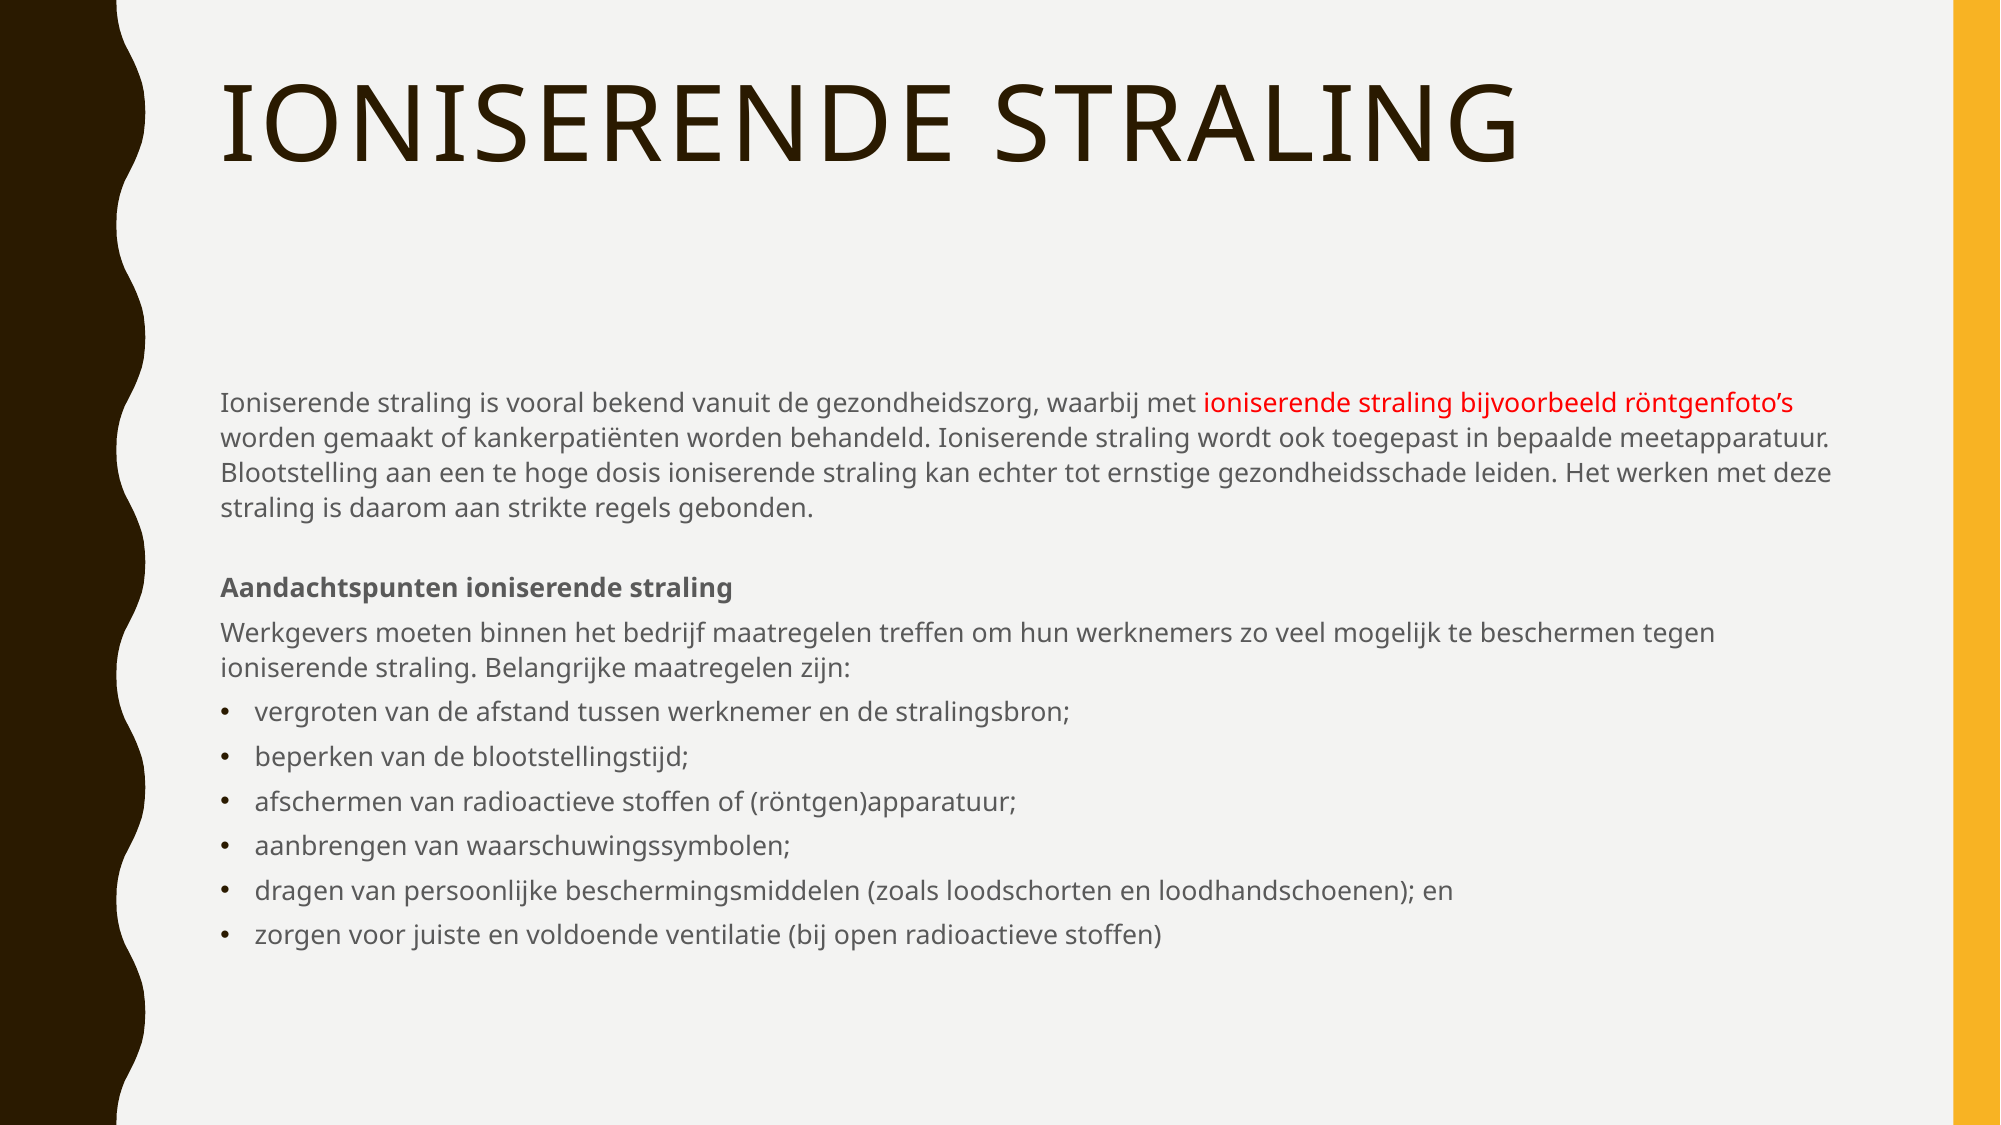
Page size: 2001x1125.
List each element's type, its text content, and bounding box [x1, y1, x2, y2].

list Ioniserende straling is vooral bekend vanuit de gezondheidszorg, waarbij met ioniserende straling bijvoorbeeld röntgenfoto’s worden gemaakt of kankerpatiënten worden behandeld. Ioniserende straling wordt ook toegepast in bepaalde meetapparatuur. Blootstelling aan een te hoge dosis ioniserende straling kan echter tot ernstige gezondheidsschade leiden. Het werken met deze straling is daarom aan strikte regels gebonden. Aandachtspunten ioniserende straling Werkgevers moeten binnen het bedrijf maatregelen treffen om hun werknemers zo veel mogelijk te beschermen tegen ioniserende straling. Belangrijke maatregelen zijn: vergroten van de afstand tussen werknemer en de stralingsbron; beperken van de blootstellingstijd; afschermen van radioactieve stoffen of (röntgen)apparatuur; aanbrengen van waarschuwingssymbolen; dragen van persoonlijke beschermingsmiddelen (zoals loodschorten en loodhandschoenen); en zorgen voor juiste en voldoende ventilatie (bij open radioactieve stoffen) [205, 375, 1875, 965]
title Ioniserende straling [205, 62, 1875, 308]
